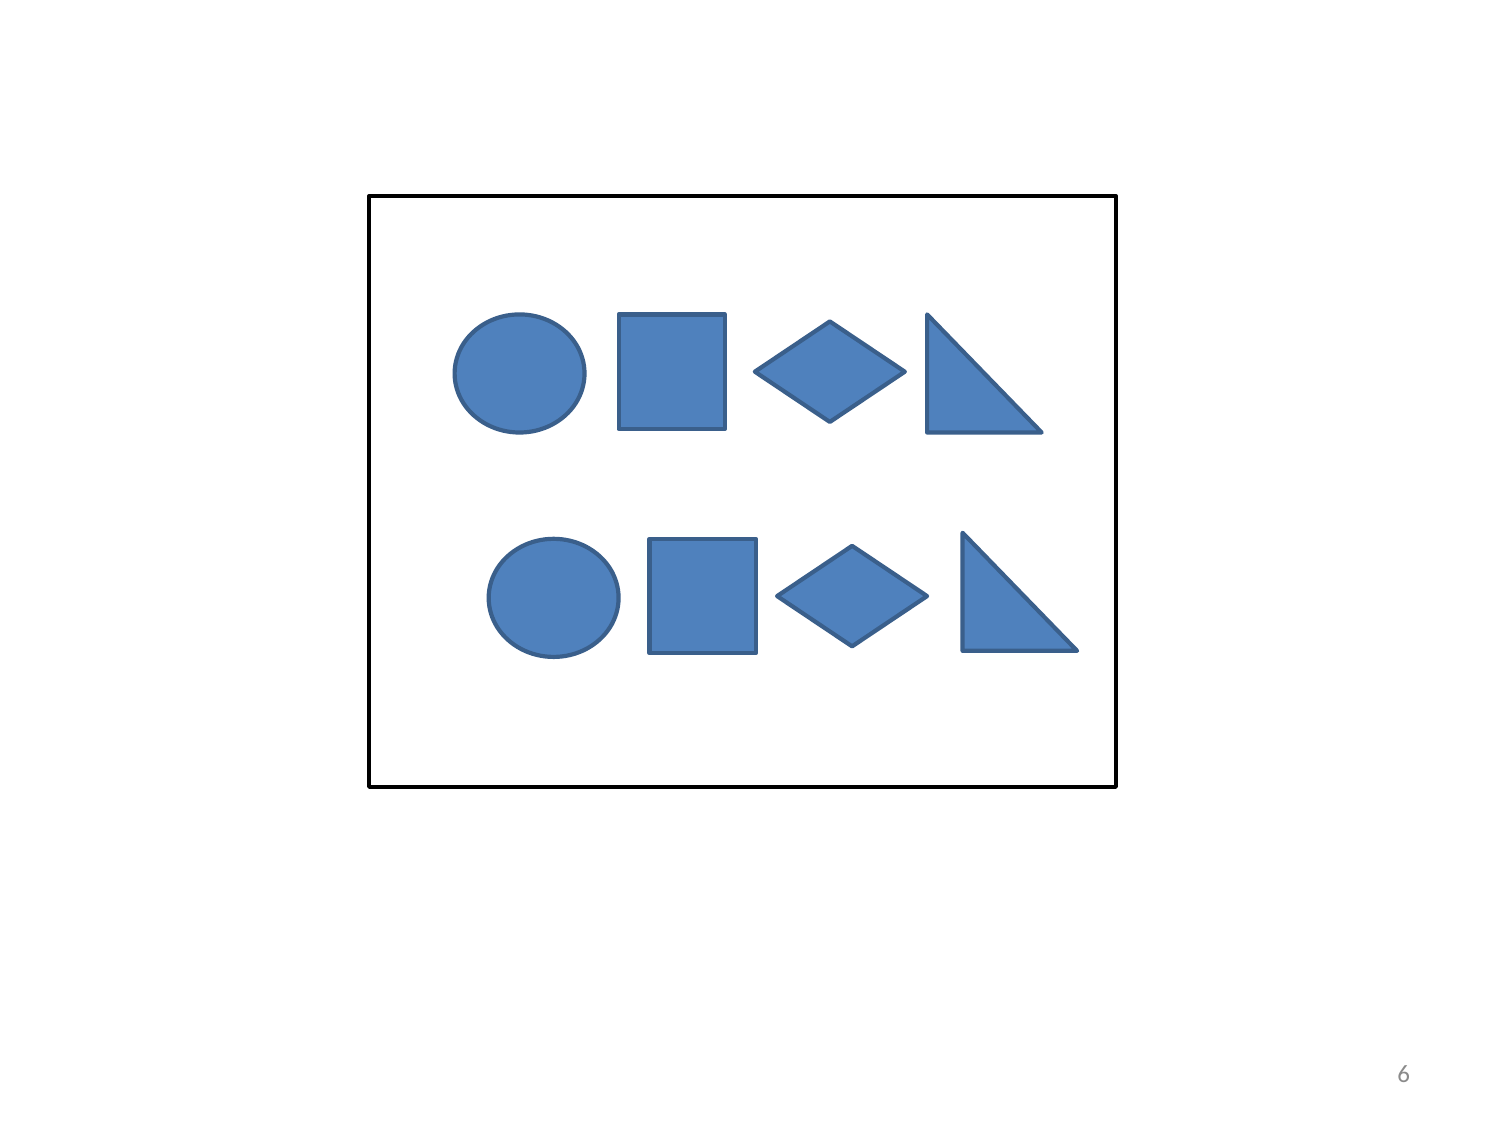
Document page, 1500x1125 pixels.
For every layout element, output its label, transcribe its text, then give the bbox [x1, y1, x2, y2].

text_box [752, 319, 907, 424]
text_box [452, 312, 587, 435]
text_box [775, 544, 930, 649]
text_box [925, 312, 1044, 435]
text_box [647, 537, 758, 655]
text_box [960, 530, 1080, 653]
text_box [486, 536, 621, 660]
slide_number 6 [1074, 1042, 1425, 1103]
text_box [617, 312, 727, 431]
text_box [367, 194, 1118, 789]
